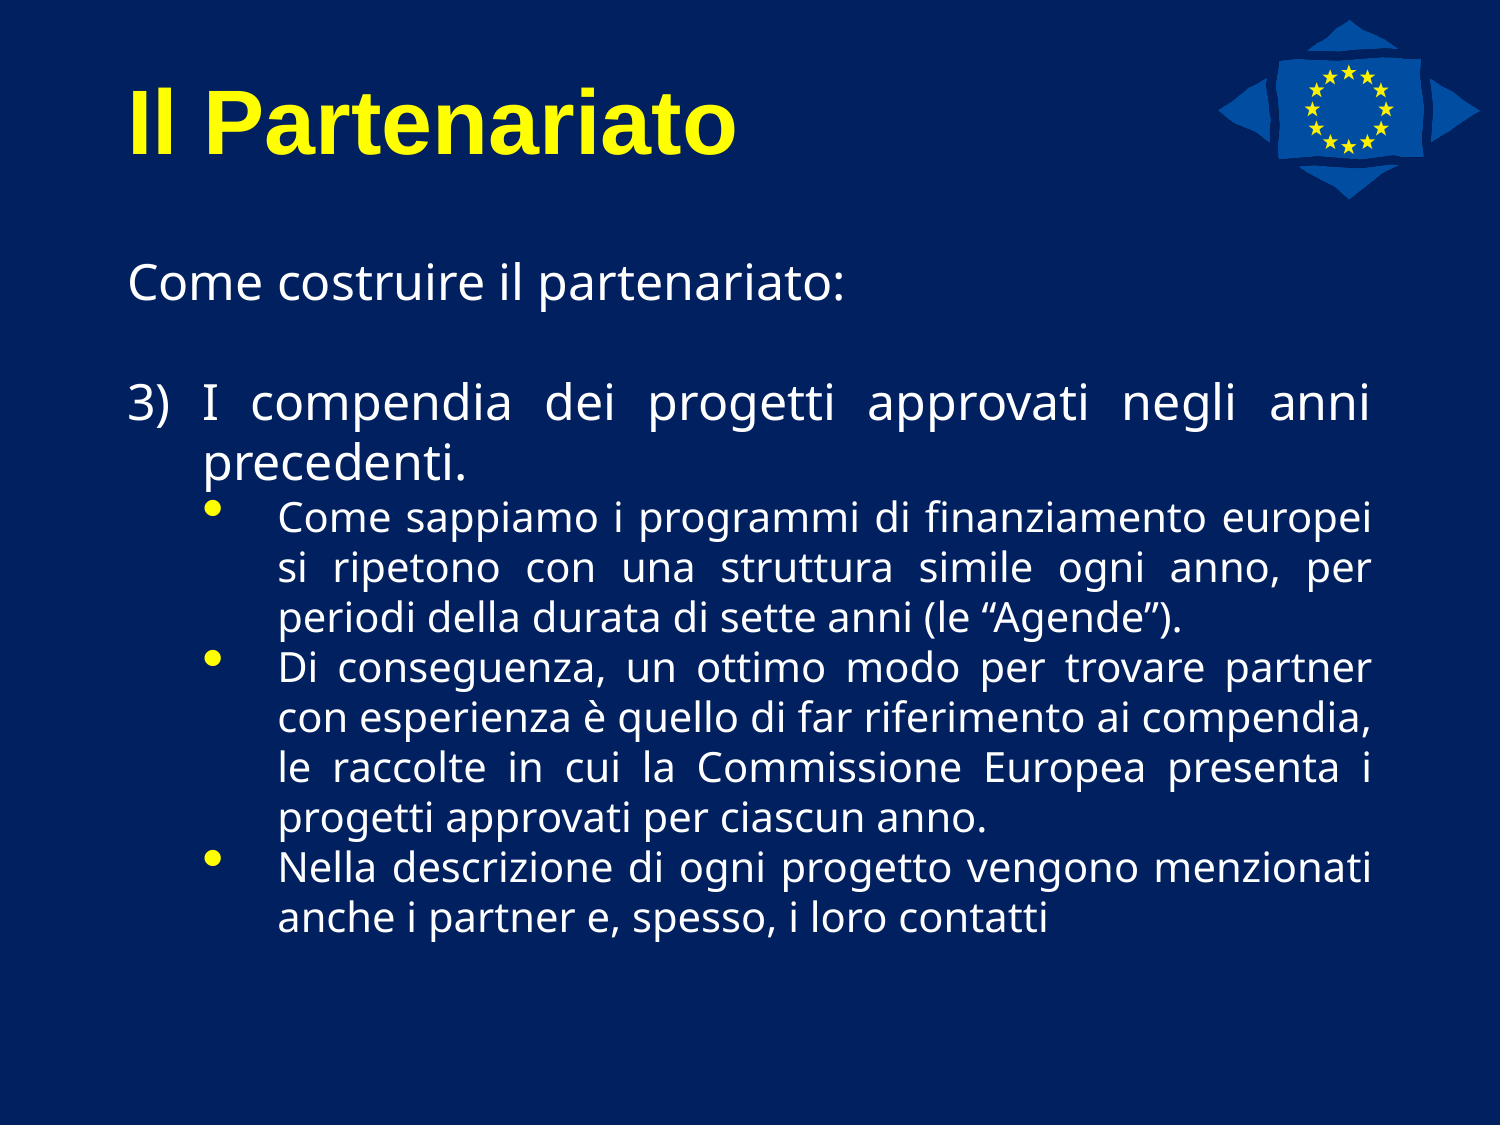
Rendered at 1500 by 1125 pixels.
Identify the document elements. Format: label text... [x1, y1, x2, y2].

text_box Come costruire il partenariato: I compendia dei progetti approvati negli anni precedenti. Come sappiamo i programmi di finanziamento europei si ripetono con una struttura simile ogni anno, per periodi della durata di sette anni (le “Agende”). Di conseguenza, un ottimo modo per trovare partner con esperienza è quello di far riferimento ai compendia, le raccolte in cui la Commissione Europea presenta i progetti approvati per ciascun anno. Nella descrizione di ogni progetto vengono menzionati anche i partner e, spesso, i loro contatti [112, 243, 1388, 949]
text_box Il Partenariato [112, 55, 1162, 180]
picture [1214, 17, 1484, 203]
